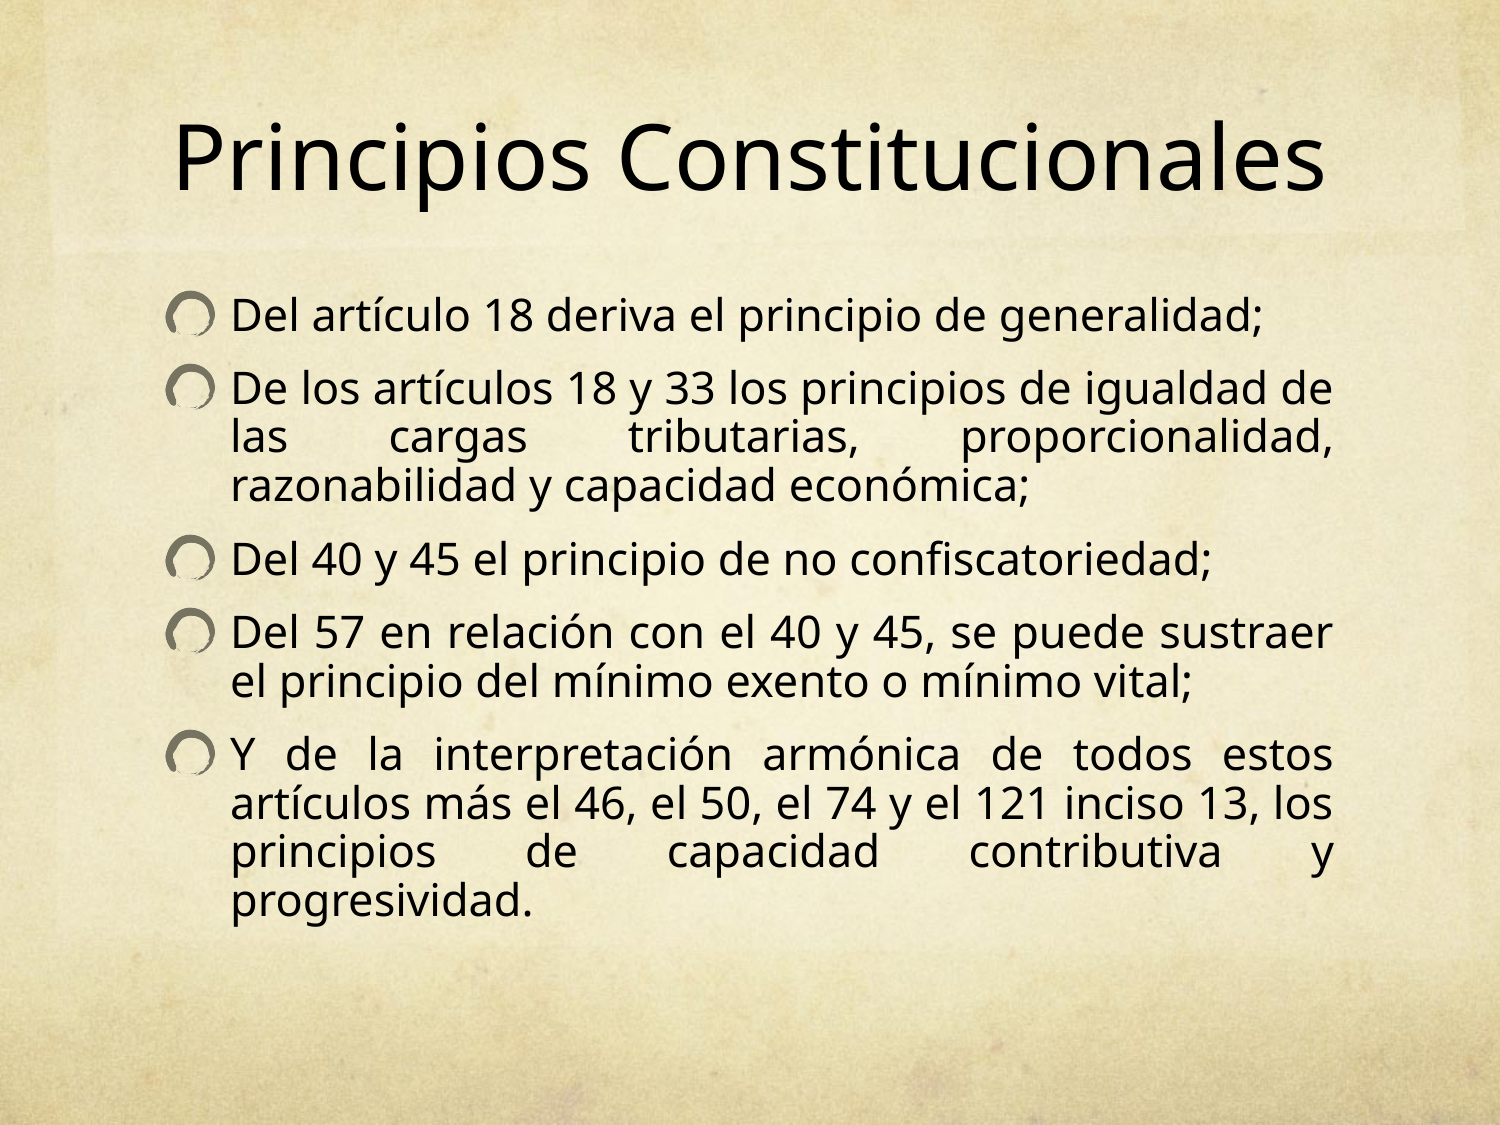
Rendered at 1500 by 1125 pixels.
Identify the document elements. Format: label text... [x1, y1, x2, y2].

title Principios Constitucionales [150, 82, 1350, 225]
picture [0, 0, 1500, 1125]
list Del artículo 18 deriva el principio de generalidad; De los artículos 18 y 33 los principios de igualdad de las cargas tributarias, proporcionalidad, razonabilidad y capacidad económica; Del 40 y 45 el principio de no confiscatoriedad; Del 57 en relación con el 40 y 45, se puede sustraer el principio del mínimo exento o mínimo vital; Y de la interpretación armónica de todos estos artículos más el 46, el 50, el 74 y el 121 inciso 13, los principios de capacidad contributiva y progresividad. [150, 284, 1350, 950]
